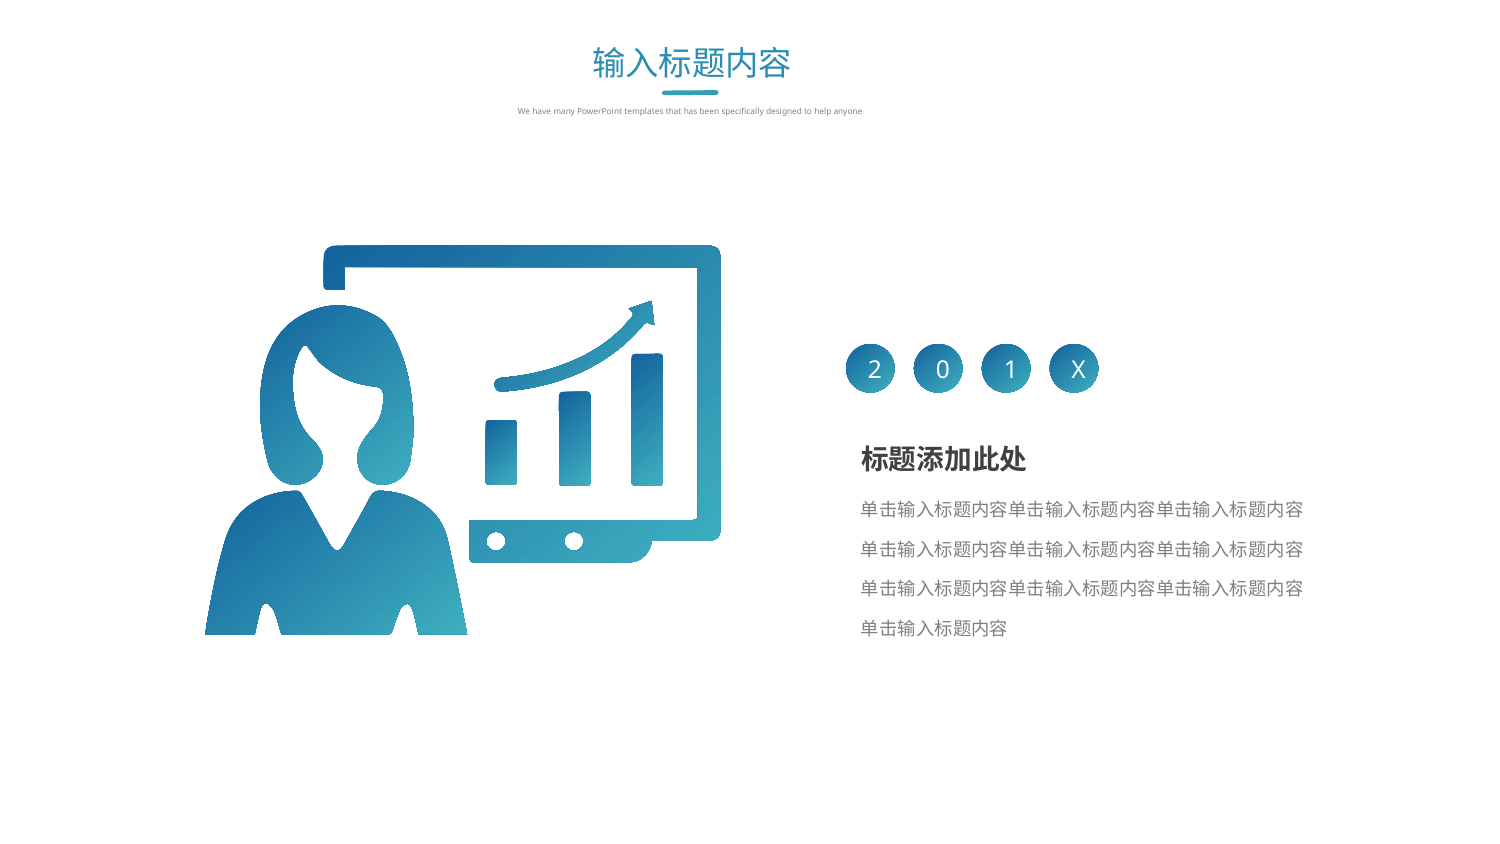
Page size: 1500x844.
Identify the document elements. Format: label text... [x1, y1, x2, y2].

text_box X [1048, 343, 1100, 394]
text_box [485, 34, 895, 124]
text_box 1 [980, 343, 1032, 394]
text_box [846, 434, 1326, 690]
text_box 0 [912, 343, 964, 394]
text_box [205, 245, 721, 635]
text_box 2 [845, 343, 896, 394]
